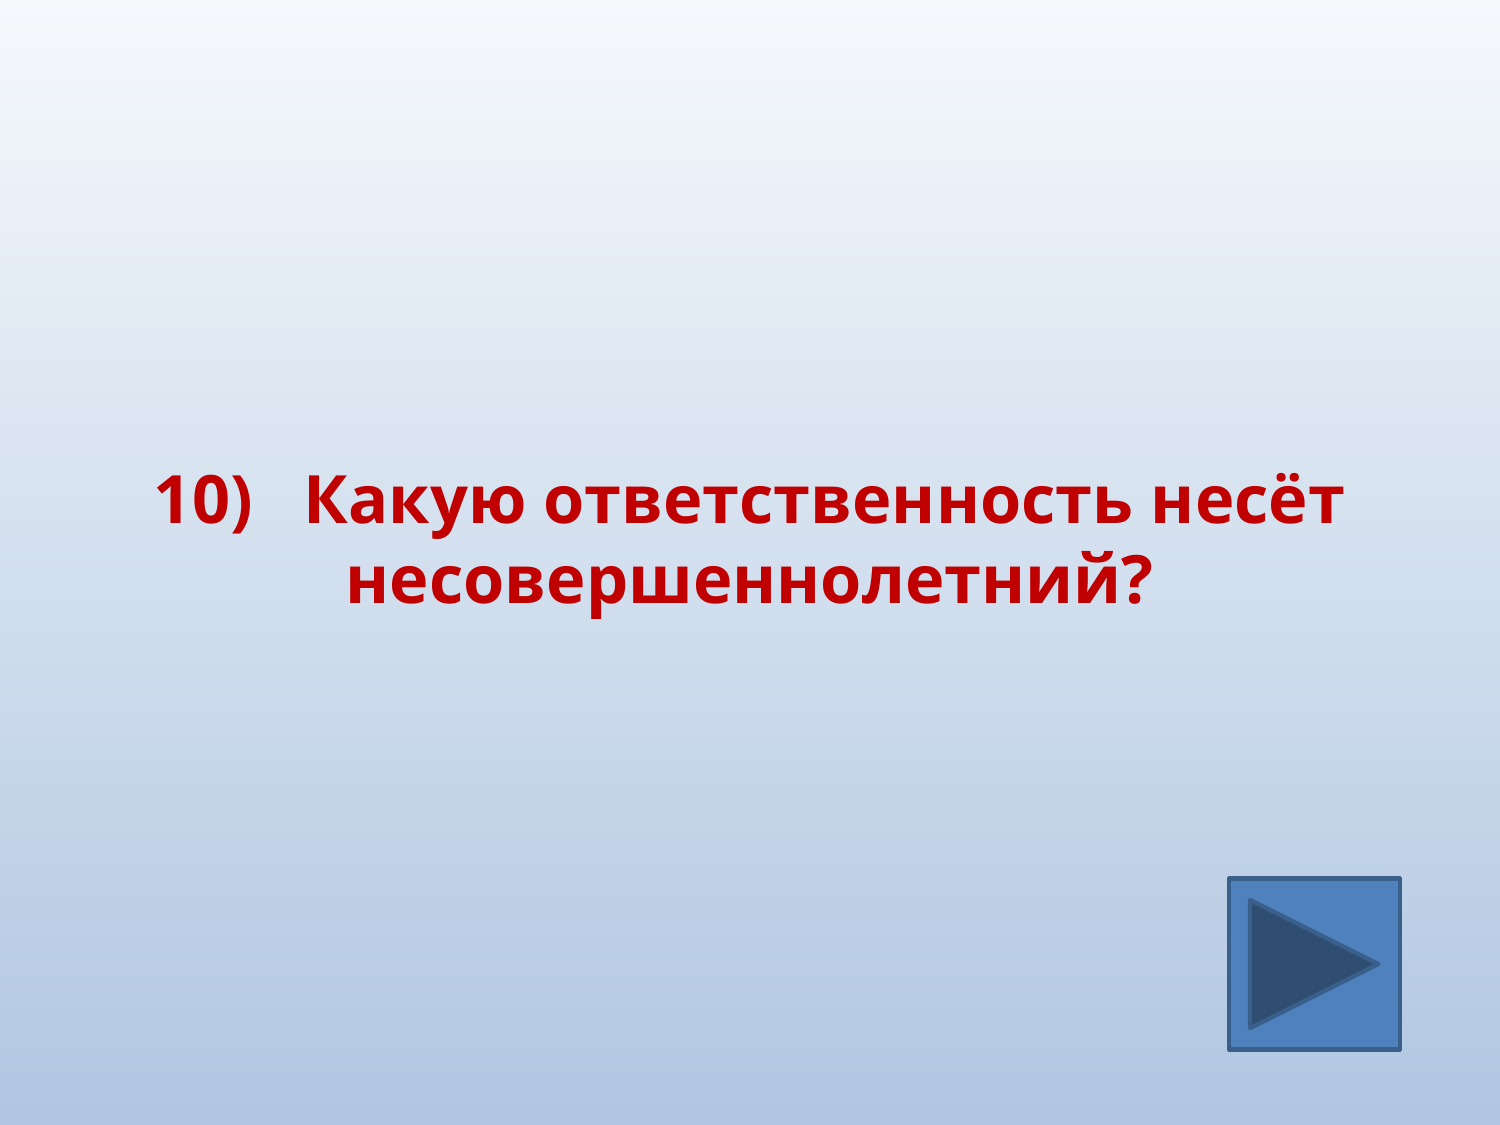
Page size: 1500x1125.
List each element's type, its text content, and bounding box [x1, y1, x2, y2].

text_box [1227, 876, 1402, 1052]
list 10) Какую ответственность несёт несовершеннолетний? [75, 262, 1425, 1005]
